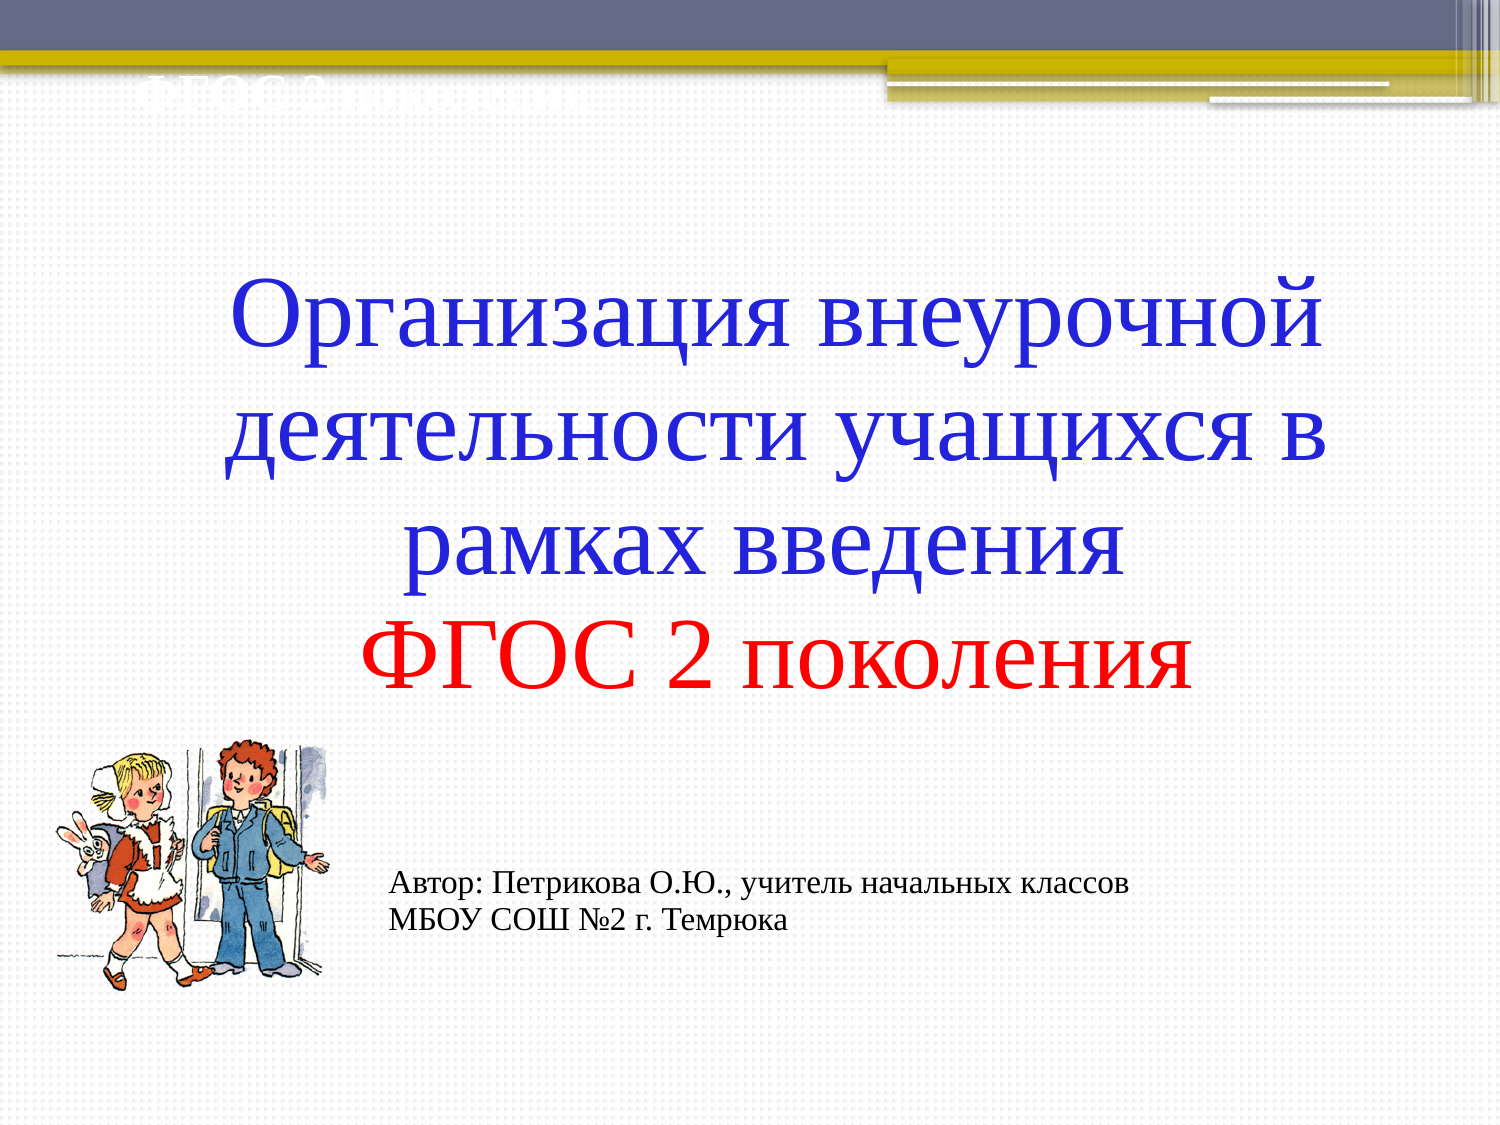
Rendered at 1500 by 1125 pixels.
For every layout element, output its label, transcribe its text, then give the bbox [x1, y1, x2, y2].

text_box ФГОС 2 поколения [107, 53, 1367, 128]
text_box Организация внеурочной деятельности учащихся в рамках введения ФГОС 2 поколения [133, 240, 1420, 635]
picture [53, 729, 332, 992]
text_box Автор: Петрикова О.Ю., учитель начальных классов МБОУ СОШ №2 г. Темрюка [374, 856, 1206, 985]
